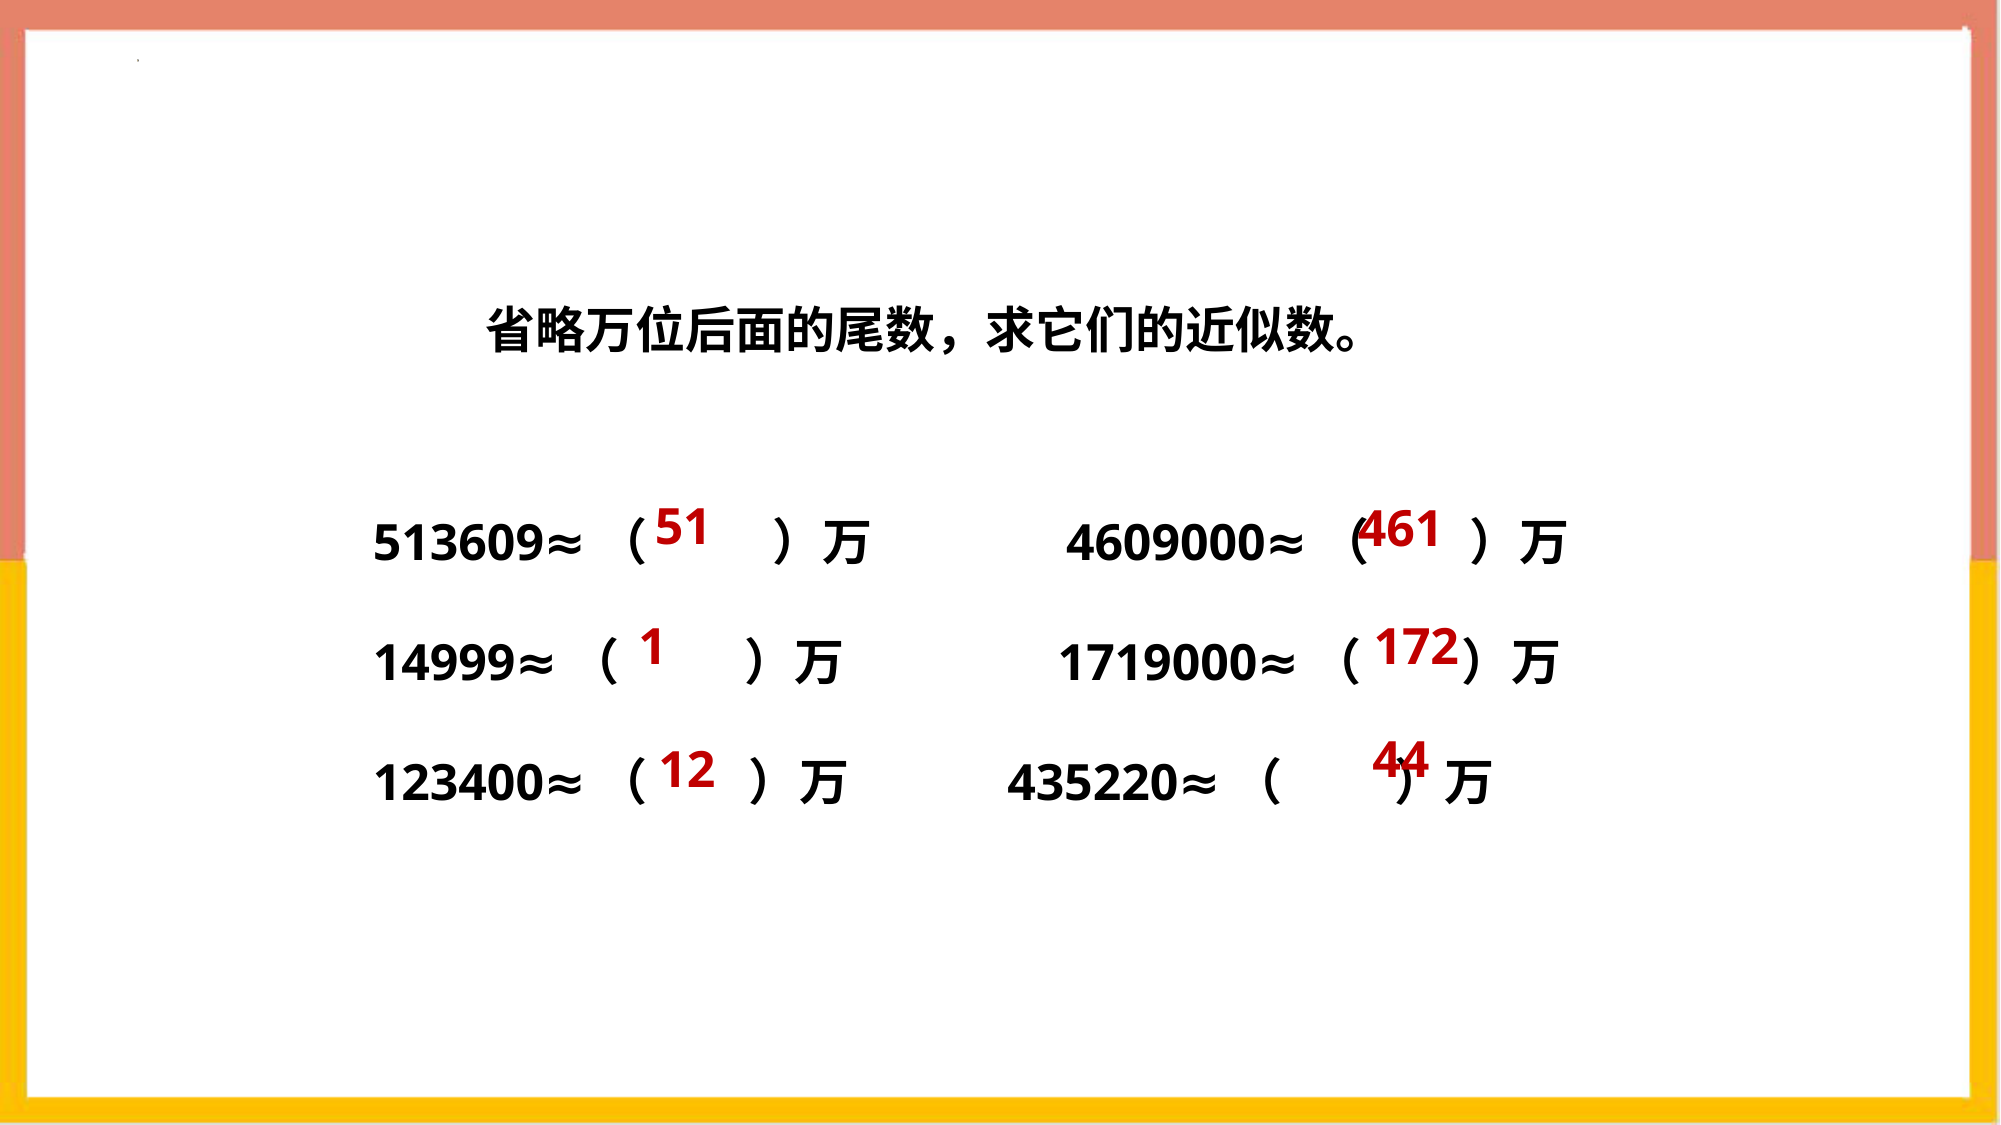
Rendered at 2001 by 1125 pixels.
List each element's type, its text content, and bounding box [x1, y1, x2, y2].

text_box 44 [1357, 719, 1445, 795]
text_box 51 [639, 487, 727, 562]
text_box 461 [1343, 489, 1459, 564]
text_box 1 [623, 607, 682, 682]
text_box 172 [1358, 607, 1474, 682]
text_box 省略万位后面的尾数，求它们的近似数。 [427, 261, 1553, 367]
text_box 513609≈（ ）万 4609000≈（ ）万 14999≈（ ）万 1719000≈（ ）万 123400≈（ ）万 435220≈（ ）万 [358, 442, 1585, 818]
text_box 12 [643, 729, 731, 805]
picture [0, 0, 2001, 1125]
